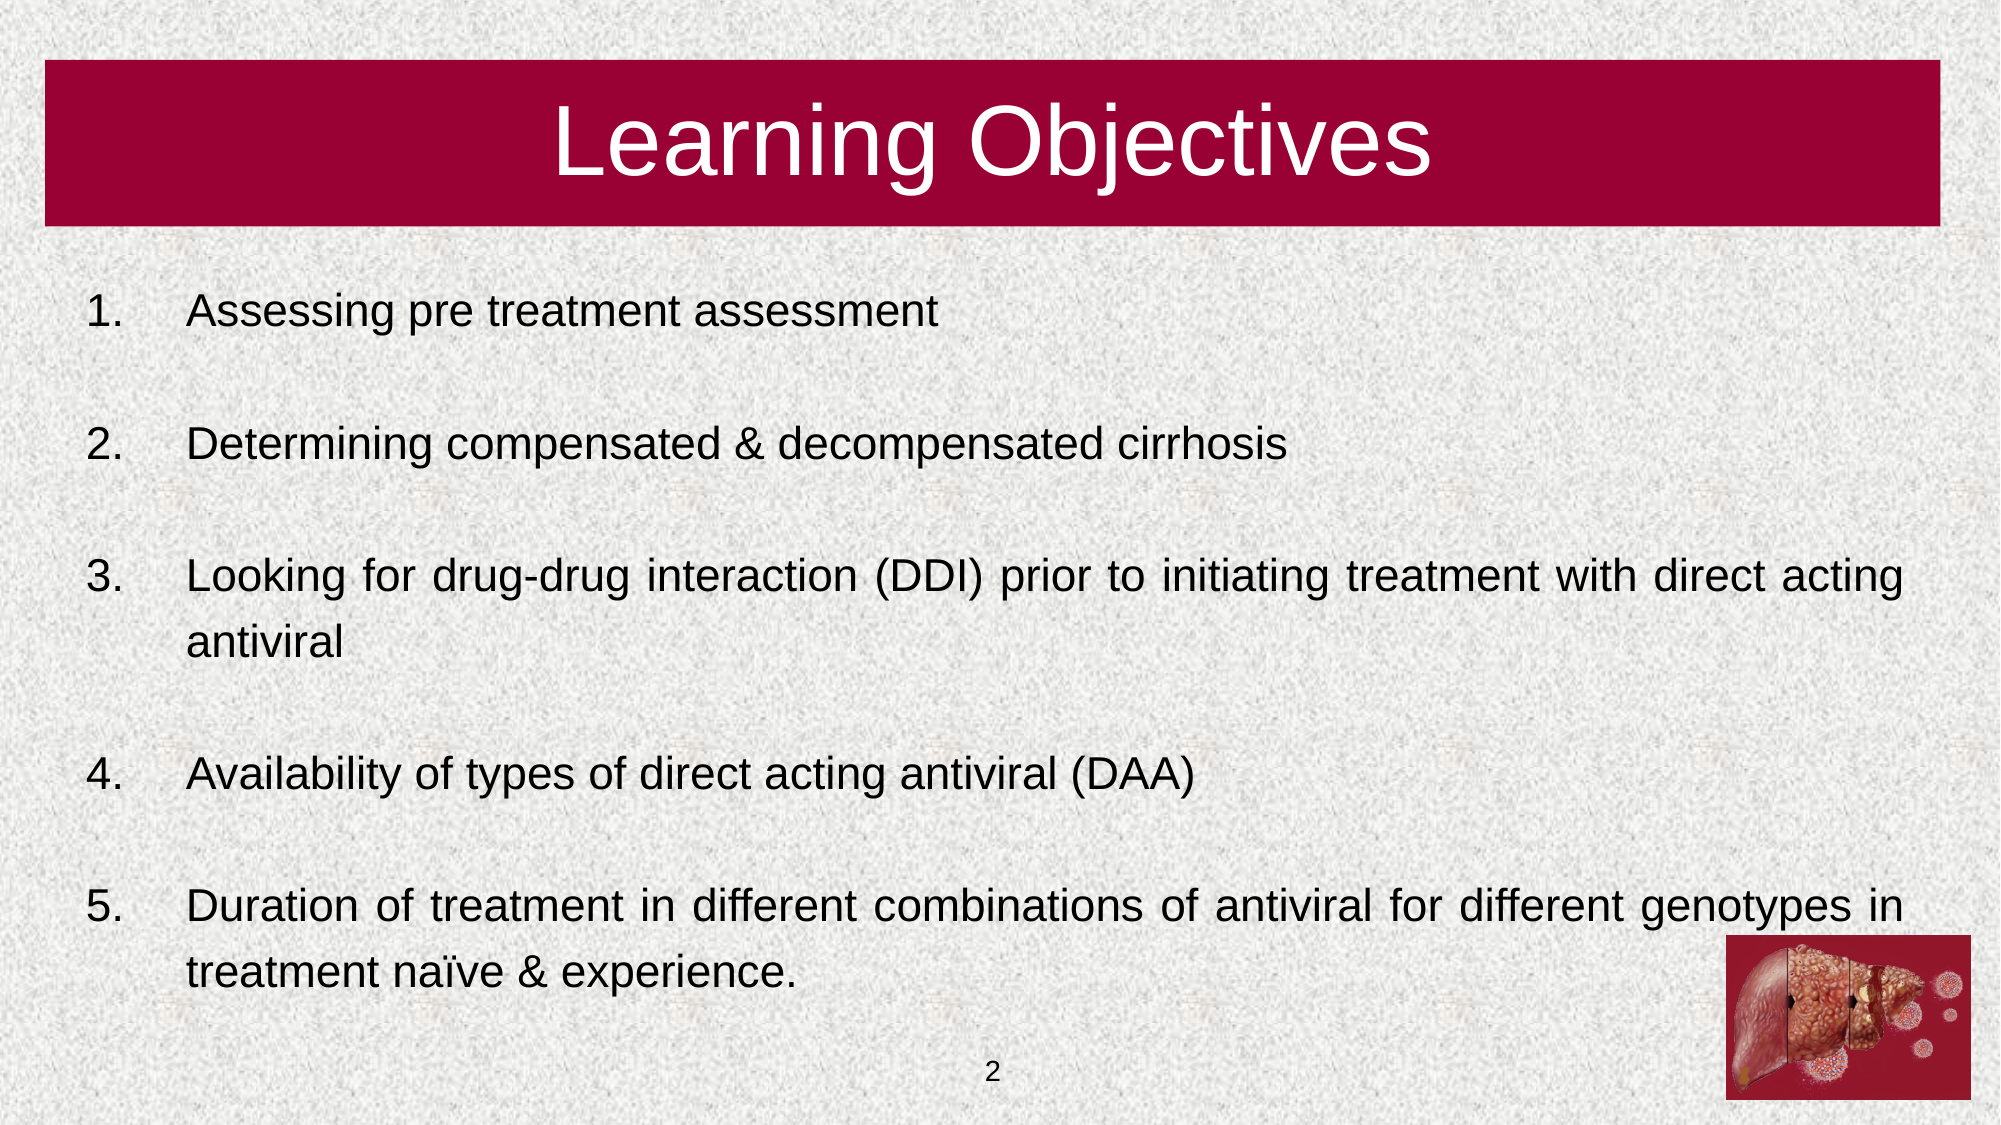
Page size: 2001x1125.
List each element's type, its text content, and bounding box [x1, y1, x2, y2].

picture [0, 0, 2001, 1125]
slide_number 2 [759, 1039, 1227, 1100]
text_box Learning Objectives [45, 59, 1941, 227]
list Assessing pre treatment assessment Determining compensated & decompensated cirrhosis Looking for drug-drug interaction (DDI) prior to initiating treatment with direct acting antiviral Availability of types of direct acting antiviral (DAA) Duration of treatment in different combinations of antiviral for different genotypes in treatment naïve & experience. [70, 262, 1920, 1005]
